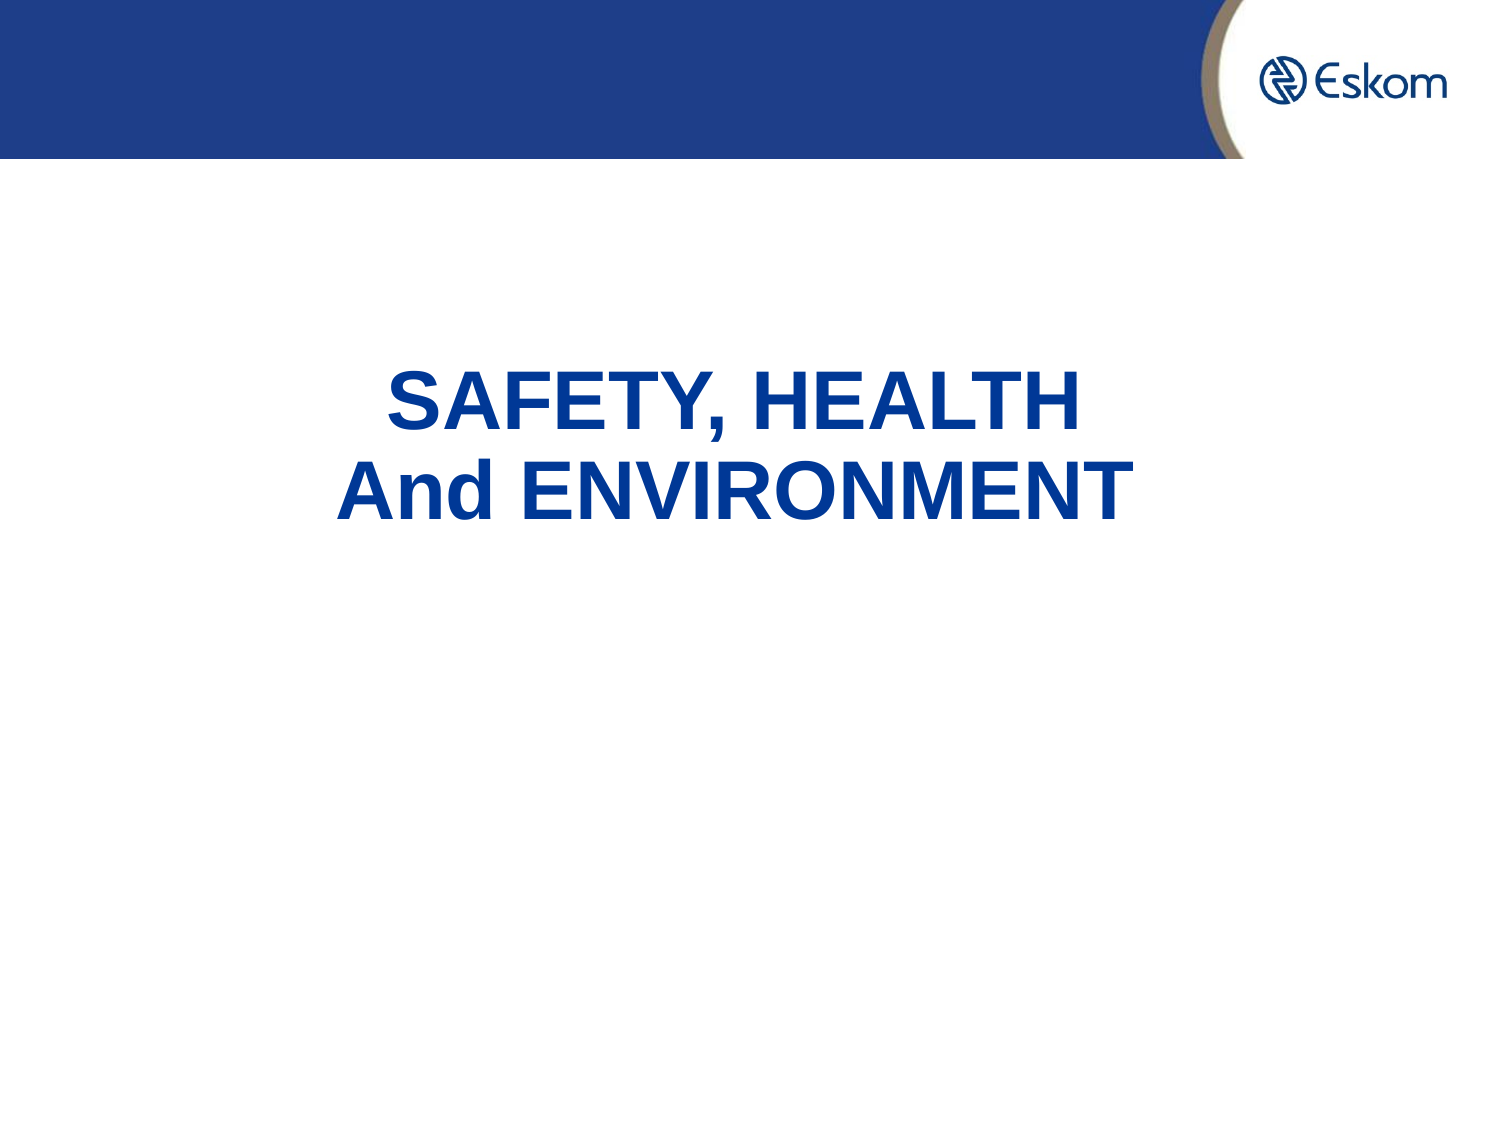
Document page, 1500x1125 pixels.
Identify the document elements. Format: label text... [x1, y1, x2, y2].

list SAFETY, HEALTH And ENVIRONMENT [300, 349, 1169, 653]
picture [1257, 55, 1450, 105]
picture [0, 0, 1246, 159]
